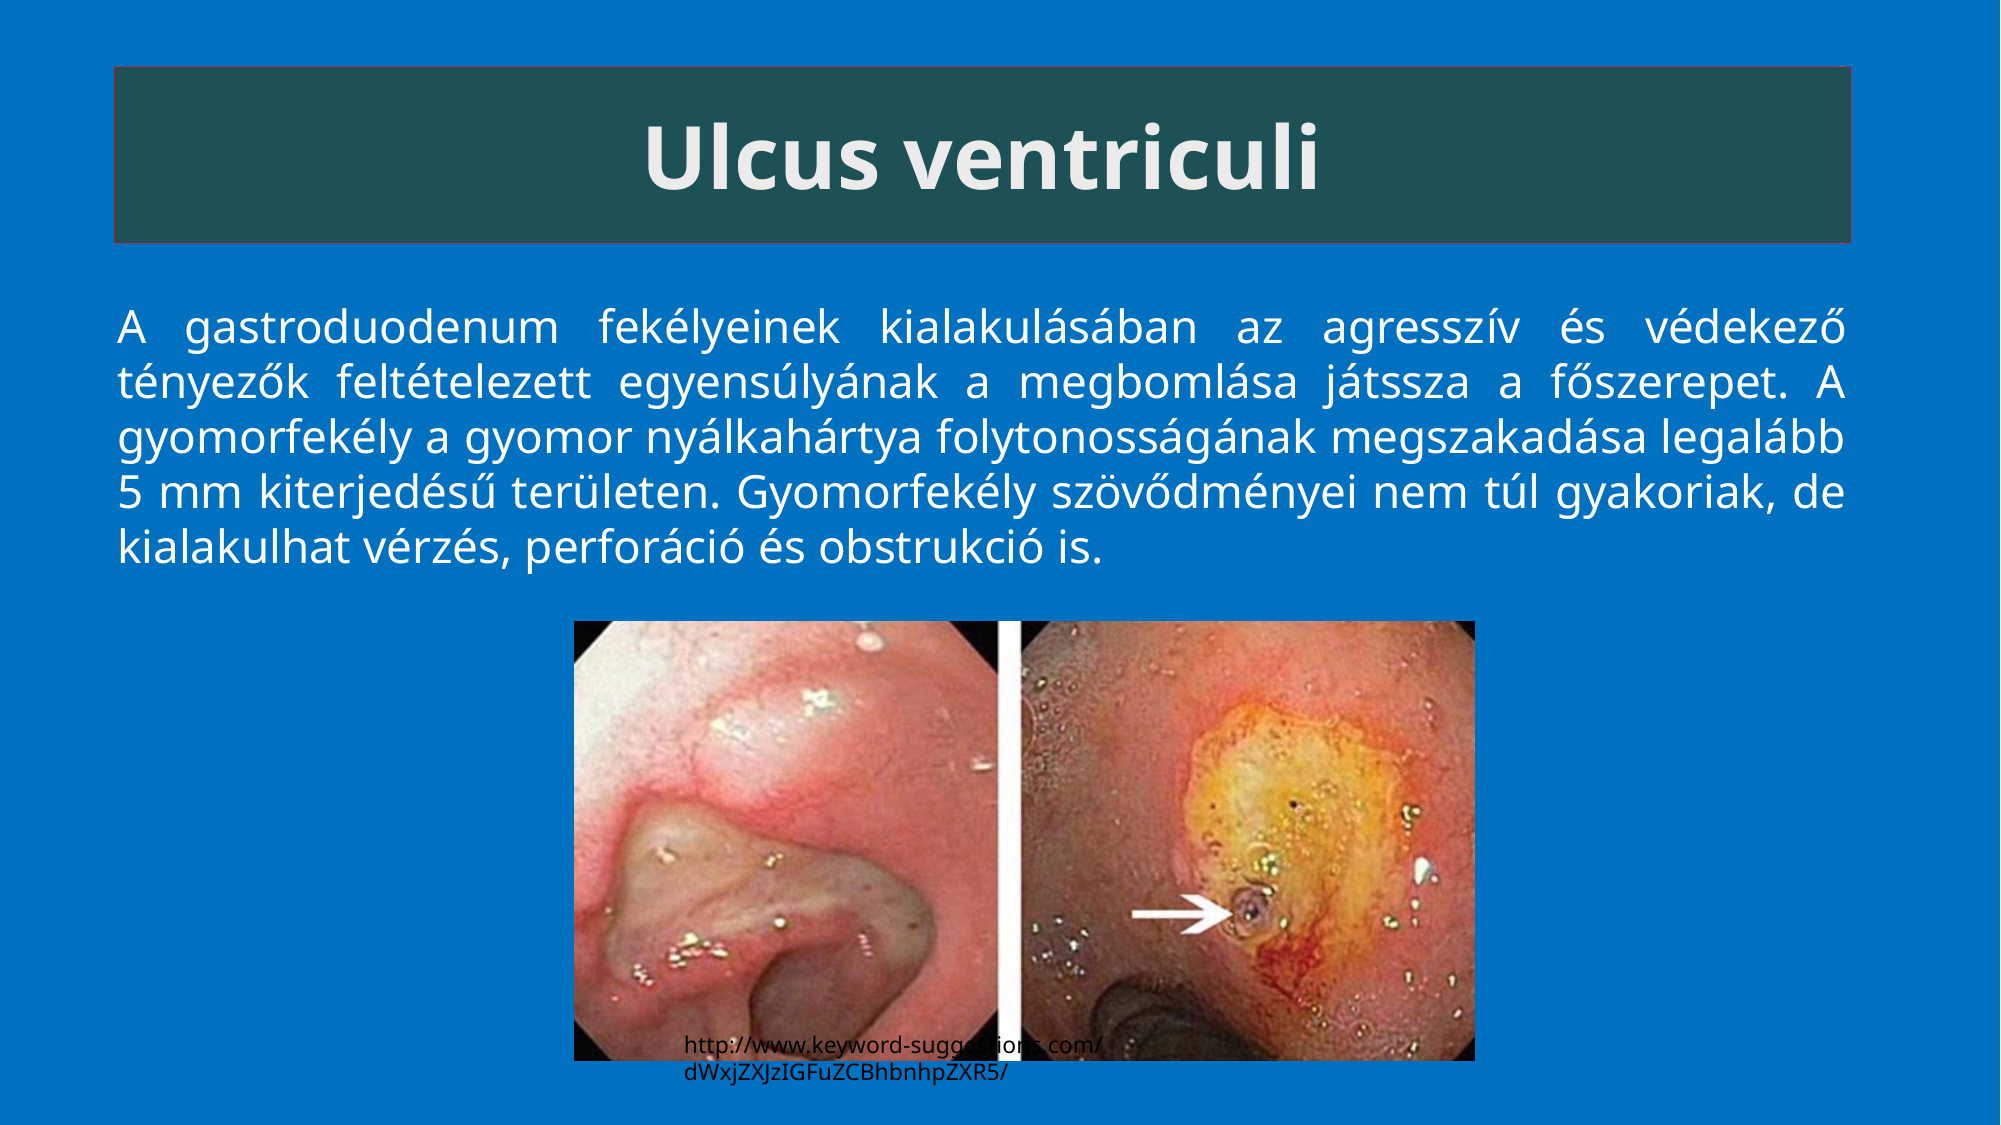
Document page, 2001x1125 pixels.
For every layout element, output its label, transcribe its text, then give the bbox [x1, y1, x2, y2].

picture [574, 621, 1475, 1061]
text_box http://www.keyword-suggestions.com/dWxjZXJzIGFuZCBhbnhpZXR5/ [669, 1070, 1420, 1093]
title Ulcus ventriculi [114, 67, 1851, 243]
list A gastroduodenum fekélyeinek kialakulásában az agresszív és védekező tényezők feltételezett egyensúlyának a megbomlása játssza a főszerepet. A gyomorfekély a gyomor nyálkahártya folytonosságának megszakadása legalább 5 mm kiterjedésű területen. Gyomorfekély szövődményei nem túl gyakoriak, de kialakulhat vérzés, perforáció és obstrukció is. [102, 290, 1863, 799]
